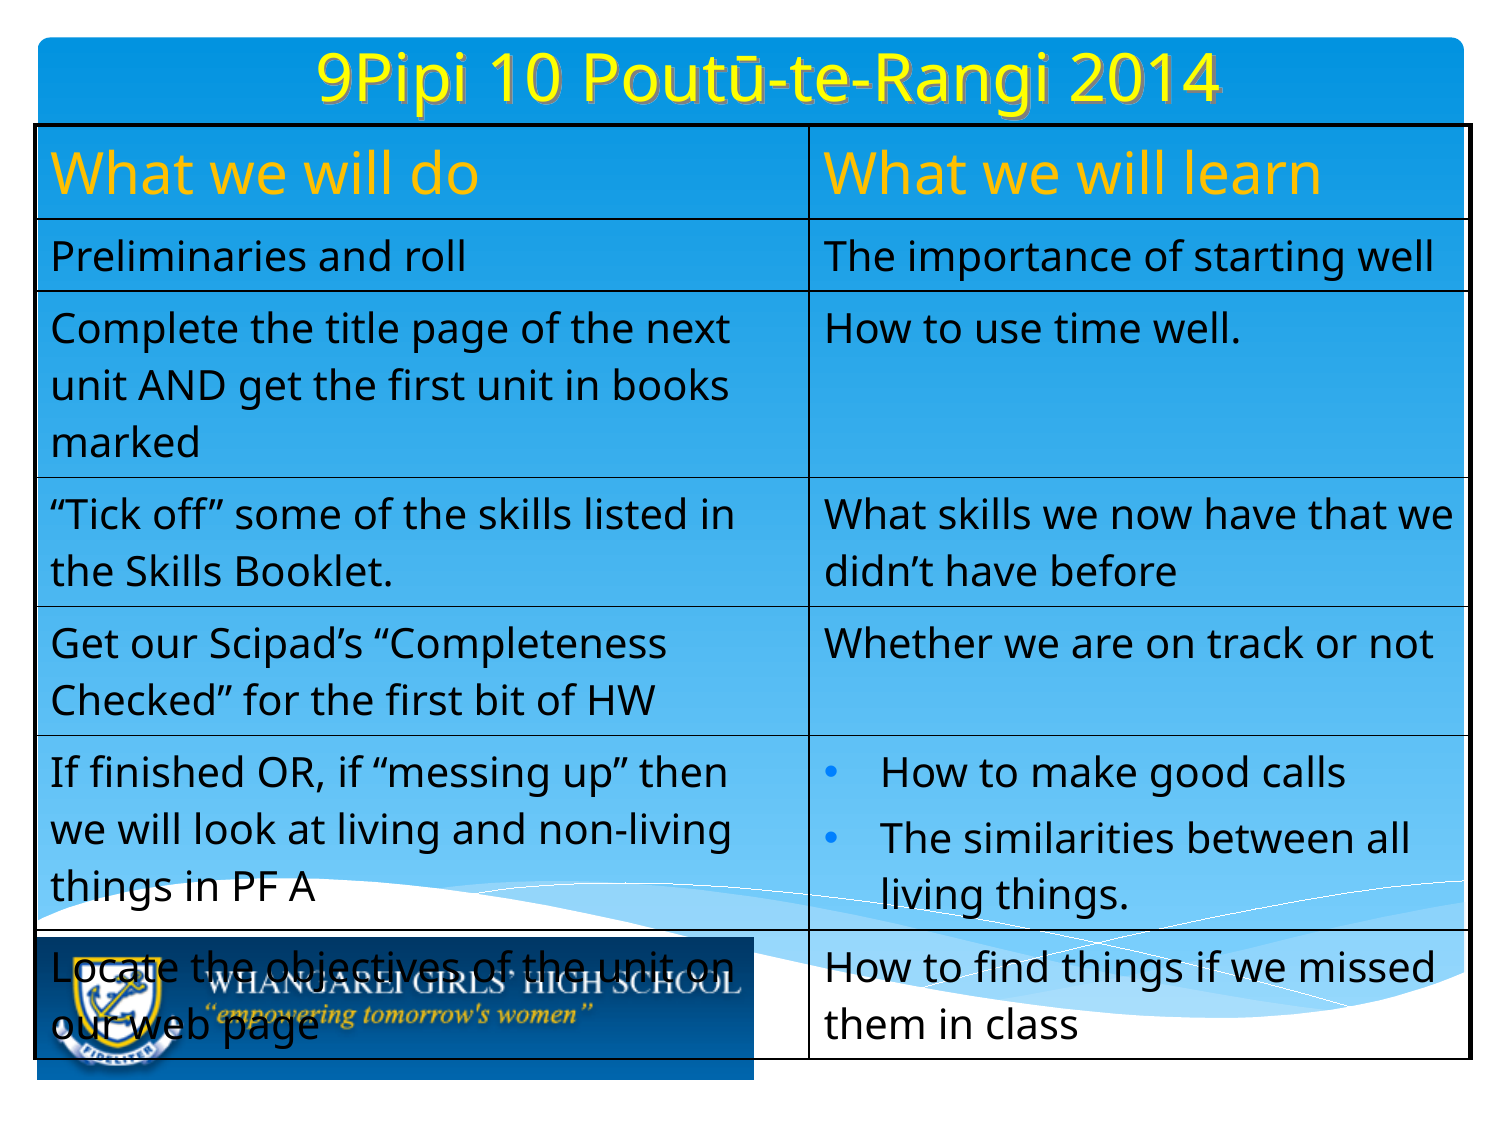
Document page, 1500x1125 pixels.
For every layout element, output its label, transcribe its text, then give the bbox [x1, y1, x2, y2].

table_cell Whether we are on track or not [810, 607, 1468, 735]
picture [37, 937, 754, 1080]
table_header What we will do [37, 127, 808, 218]
table_cell “Tick off” some of the skills listed in the Skills Booklet. [37, 478, 808, 606]
table_cell Get our Scipad’s “Completeness Checked” for the first bit of HW [37, 607, 808, 735]
text_box 9Pipi 10 Poutū-te-Rangi 2014 [162, 24, 1375, 123]
table_cell If finished OR, if “messing up” then we will look at living and non-living things in PF A [37, 736, 808, 929]
table_header What we will learn [810, 127, 1468, 218]
table_cell The importance of starting well [810, 220, 1468, 290]
table_cell How to use time well. [810, 292, 1468, 477]
table_cell How to make good calls The similarities between all living things. [810, 736, 1468, 929]
table_cell Complete the title page of the next unit AND get the first unit in books marked [37, 292, 808, 477]
table_cell Preliminaries and roll [37, 220, 808, 290]
table_cell Locate the objectives of the unit on our web page [37, 931, 808, 1058]
table_cell What skills we now have that we didn’t have before [810, 478, 1468, 606]
table_cell How to find things if we missed them in class [810, 931, 1468, 1058]
